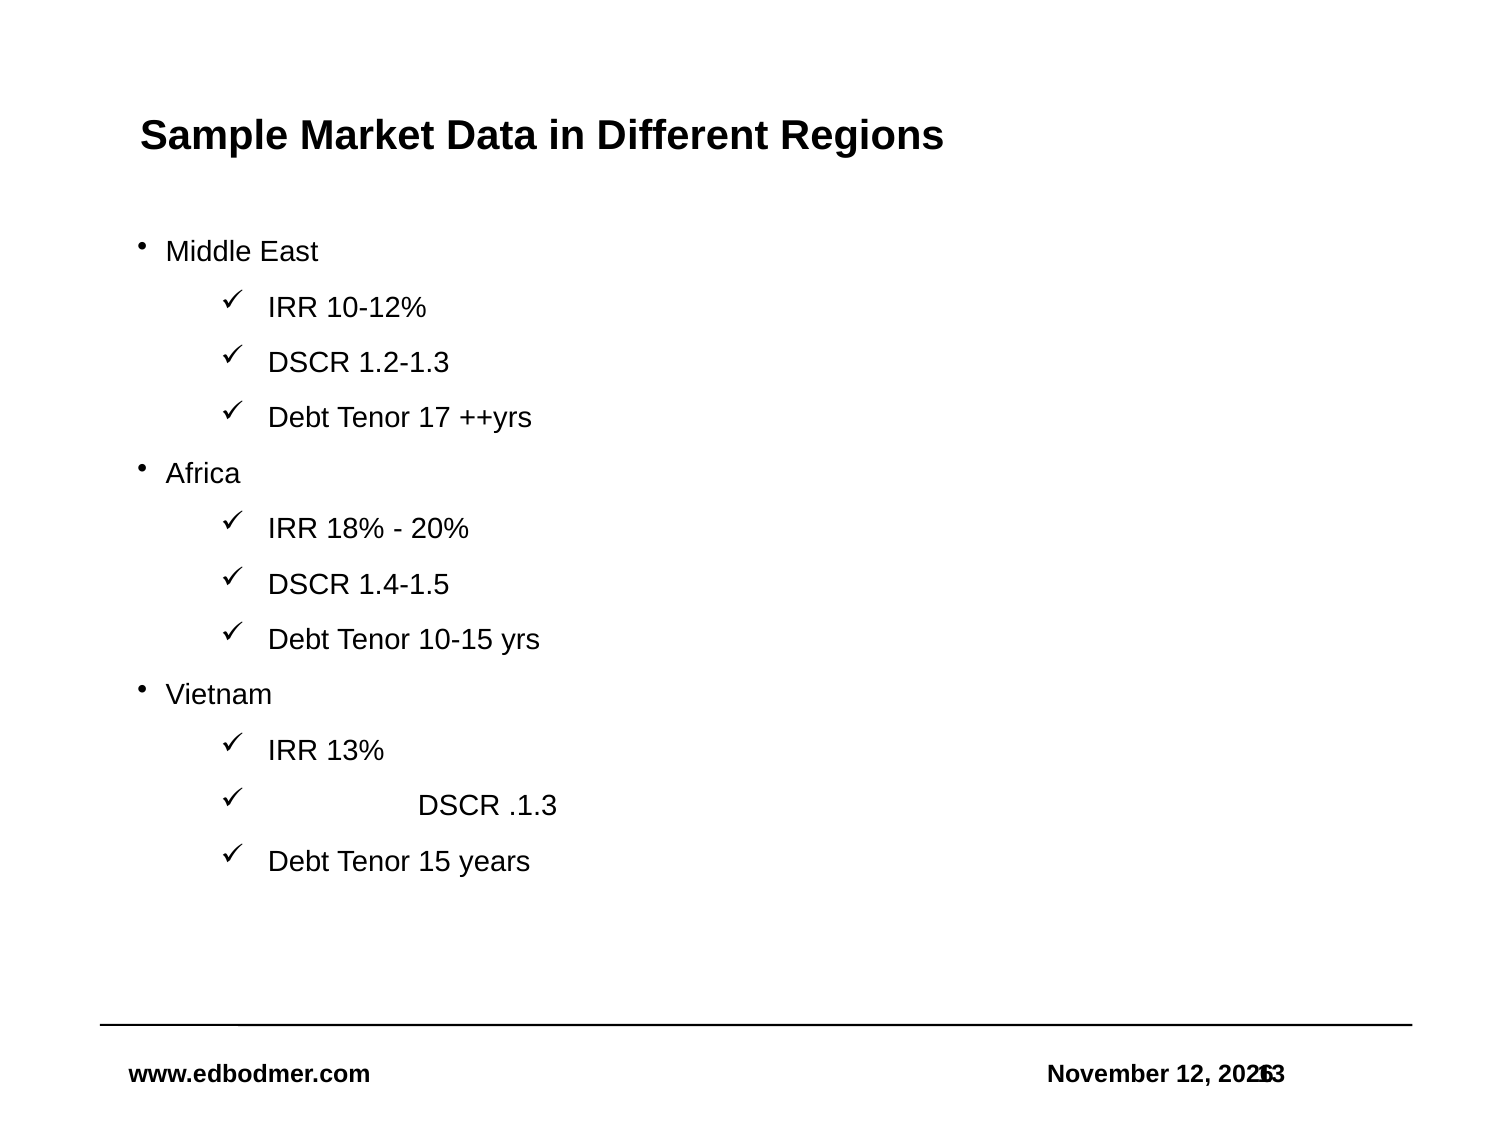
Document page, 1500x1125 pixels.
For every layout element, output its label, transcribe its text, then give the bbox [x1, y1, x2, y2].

title Sample Market Data in Different Regions [124, 99, 1288, 224]
list Middle East IRR 10-12% DSCR 1.2-1.3 Debt Tenor 17 ++yrs Africa IRR 18% - 20% DSCR 1.4-1.5 Debt Tenor 10-15 yrs Vietnam IRR 13% DSCR .1.3 Debt Tenor 15 years [112, 224, 1363, 976]
